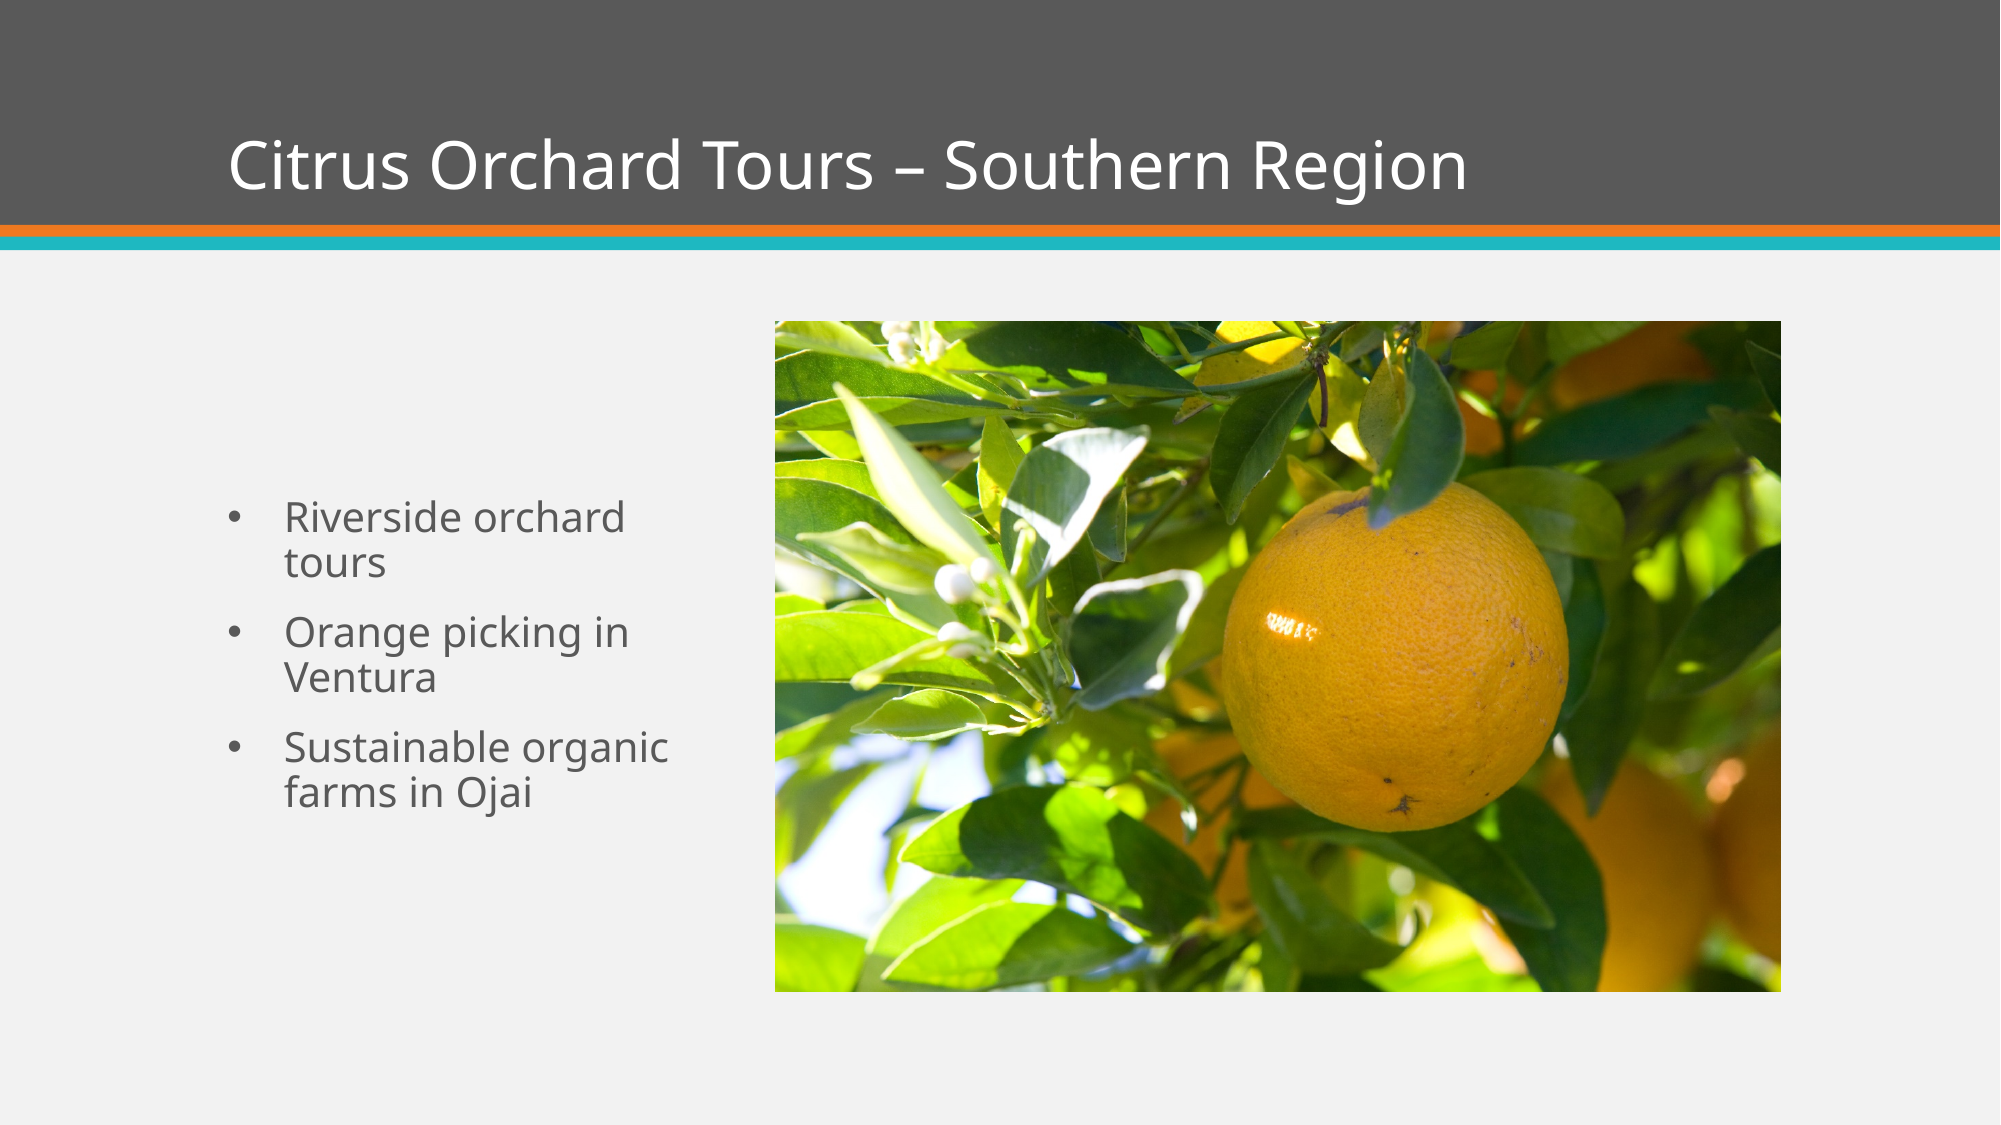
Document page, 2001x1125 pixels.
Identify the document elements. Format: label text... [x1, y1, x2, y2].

list Riverside orchard tours Orange picking in Ventura Sustainable organic farms in Ojai [212, 299, 708, 1013]
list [775, 321, 1781, 992]
title Citrus Orchard Tours – Southern Region [212, 41, 1788, 212]
